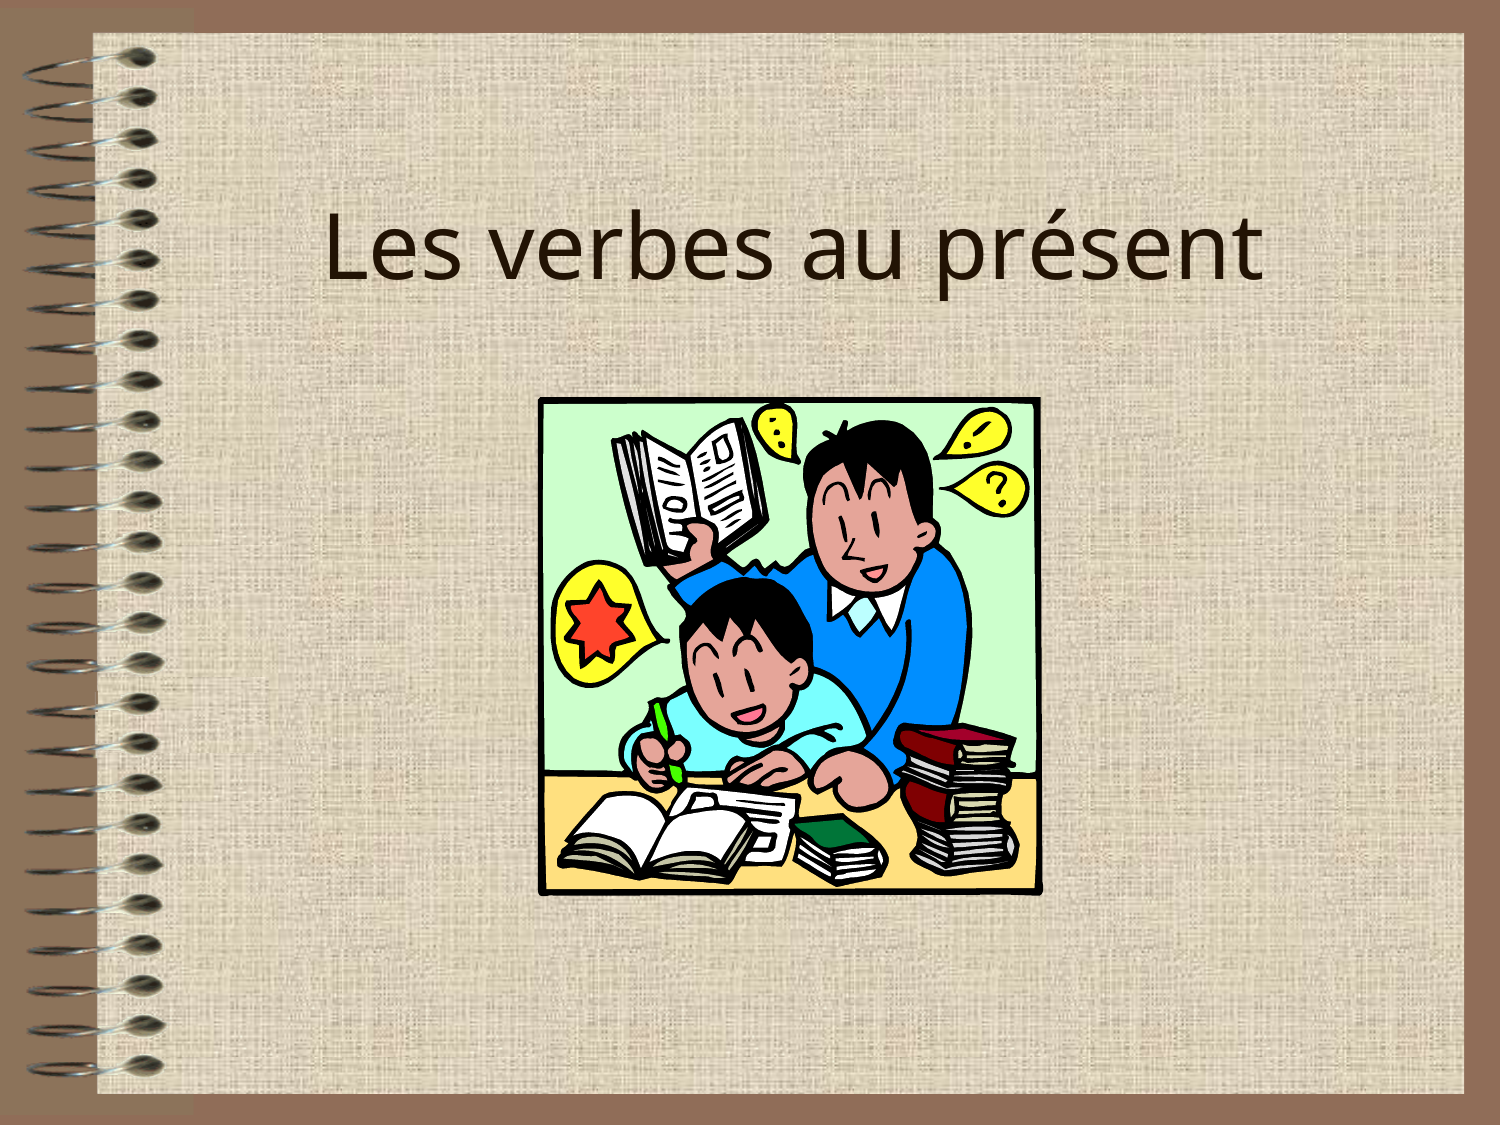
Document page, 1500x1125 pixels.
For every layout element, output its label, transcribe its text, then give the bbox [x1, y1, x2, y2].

picture [0, 8, 1465, 1115]
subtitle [537, 396, 1046, 901]
title Les verbes au présent [159, 148, 1427, 337]
